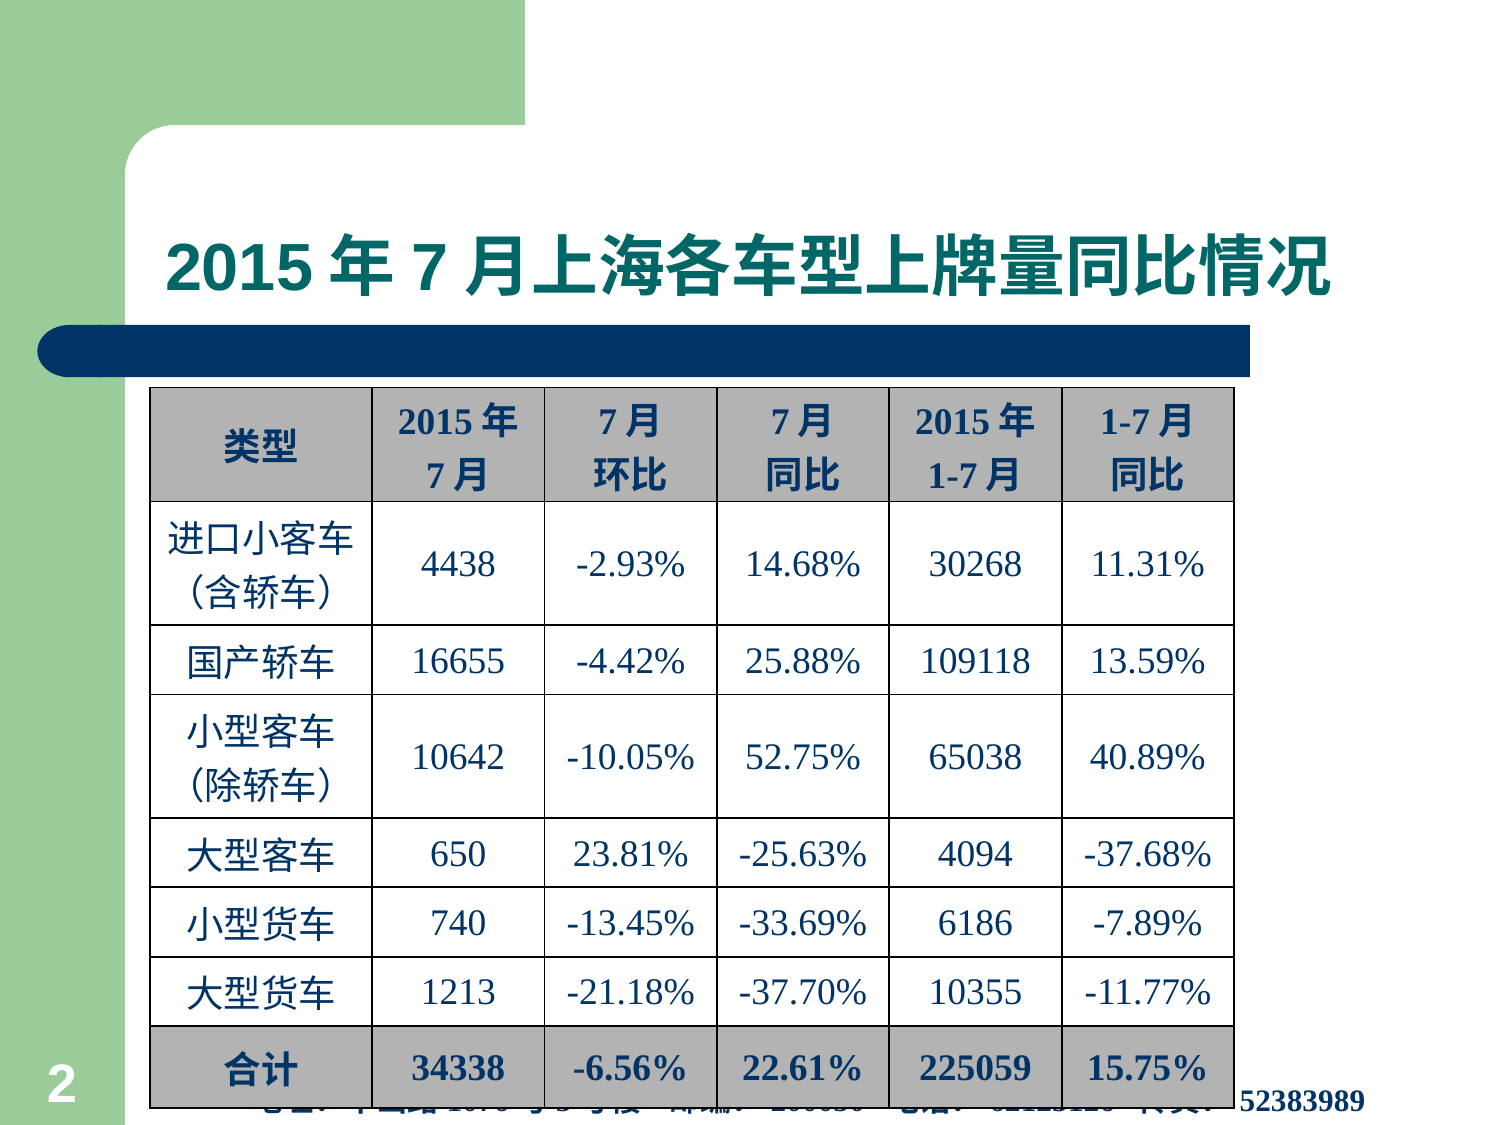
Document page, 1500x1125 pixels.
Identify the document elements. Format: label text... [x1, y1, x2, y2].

table_cell 25.88% [718, 626, 888, 694]
table_cell -37.70% [718, 958, 888, 1025]
table_cell -37.68% [1063, 819, 1233, 886]
table_cell -11.77% [1063, 958, 1233, 1025]
table_header 7月 环比 [545, 388, 716, 501]
table_cell 13.59% [1063, 626, 1233, 694]
table_cell 小型货车 [151, 888, 371, 956]
table_cell -13.45% [545, 888, 716, 956]
table_cell 650 [373, 819, 544, 886]
table_cell 109118 [890, 626, 1061, 694]
table_cell 合计 [151, 1027, 371, 1107]
table_cell 14.68% [718, 502, 888, 624]
title 2015年7月上海各车型上牌量同比情况 [150, 125, 1463, 313]
table_cell -7.89% [1063, 888, 1233, 956]
table_cell -25.63% [718, 819, 888, 886]
table_header 1-7月 同比 [1063, 388, 1233, 501]
table_header 类型 [151, 388, 371, 501]
table_cell 65038 [890, 695, 1061, 817]
table_cell 4094 [890, 819, 1061, 886]
table_cell 740 [373, 888, 544, 956]
table_cell 23.81% [545, 819, 716, 886]
table_cell 40.89% [1063, 695, 1233, 817]
table_cell 16655 [373, 626, 544, 694]
table_cell -6.56% [545, 1027, 716, 1107]
table_cell 225059 [890, 1027, 1061, 1107]
table_cell 15.75% [1063, 1027, 1233, 1107]
table_cell -2.93% [545, 502, 716, 624]
table_cell -4.42% [545, 626, 716, 694]
table_cell 4438 [373, 502, 544, 624]
table_cell 22.61% [718, 1027, 888, 1107]
table_cell 6186 [890, 888, 1061, 956]
table_cell 进口小客车 （含轿车） [151, 502, 371, 624]
table_cell 大型客车 [151, 819, 371, 886]
slide_number 2 [13, 1040, 111, 1121]
table_header 2015年 7月 [373, 388, 544, 501]
table_header 2015年 1-7月 [890, 388, 1061, 501]
table_cell 30268 [890, 502, 1061, 624]
table_cell 1213 [373, 958, 544, 1025]
table_cell -10.05% [545, 695, 716, 817]
table_cell 52.75% [718, 695, 888, 817]
table_cell 11.31% [1063, 502, 1233, 624]
table_cell 国产轿车 [151, 626, 371, 694]
table_cell 34338 [373, 1027, 544, 1107]
table_header 7月 同比 [718, 388, 888, 501]
table_cell -33.69% [718, 888, 888, 956]
table_cell 大型货车 [151, 958, 371, 1025]
table_cell 10355 [890, 958, 1061, 1025]
table_cell 小型客车 （除轿车） [151, 695, 371, 817]
footer 上海市信息中心汽车产业研究室 地址：华山路1076号3号楼 邮编：200050 电话：62123126 传真：52383989 [125, 1034, 1500, 1125]
table_cell -21.18% [545, 958, 716, 1025]
table_cell 10642 [373, 695, 544, 817]
